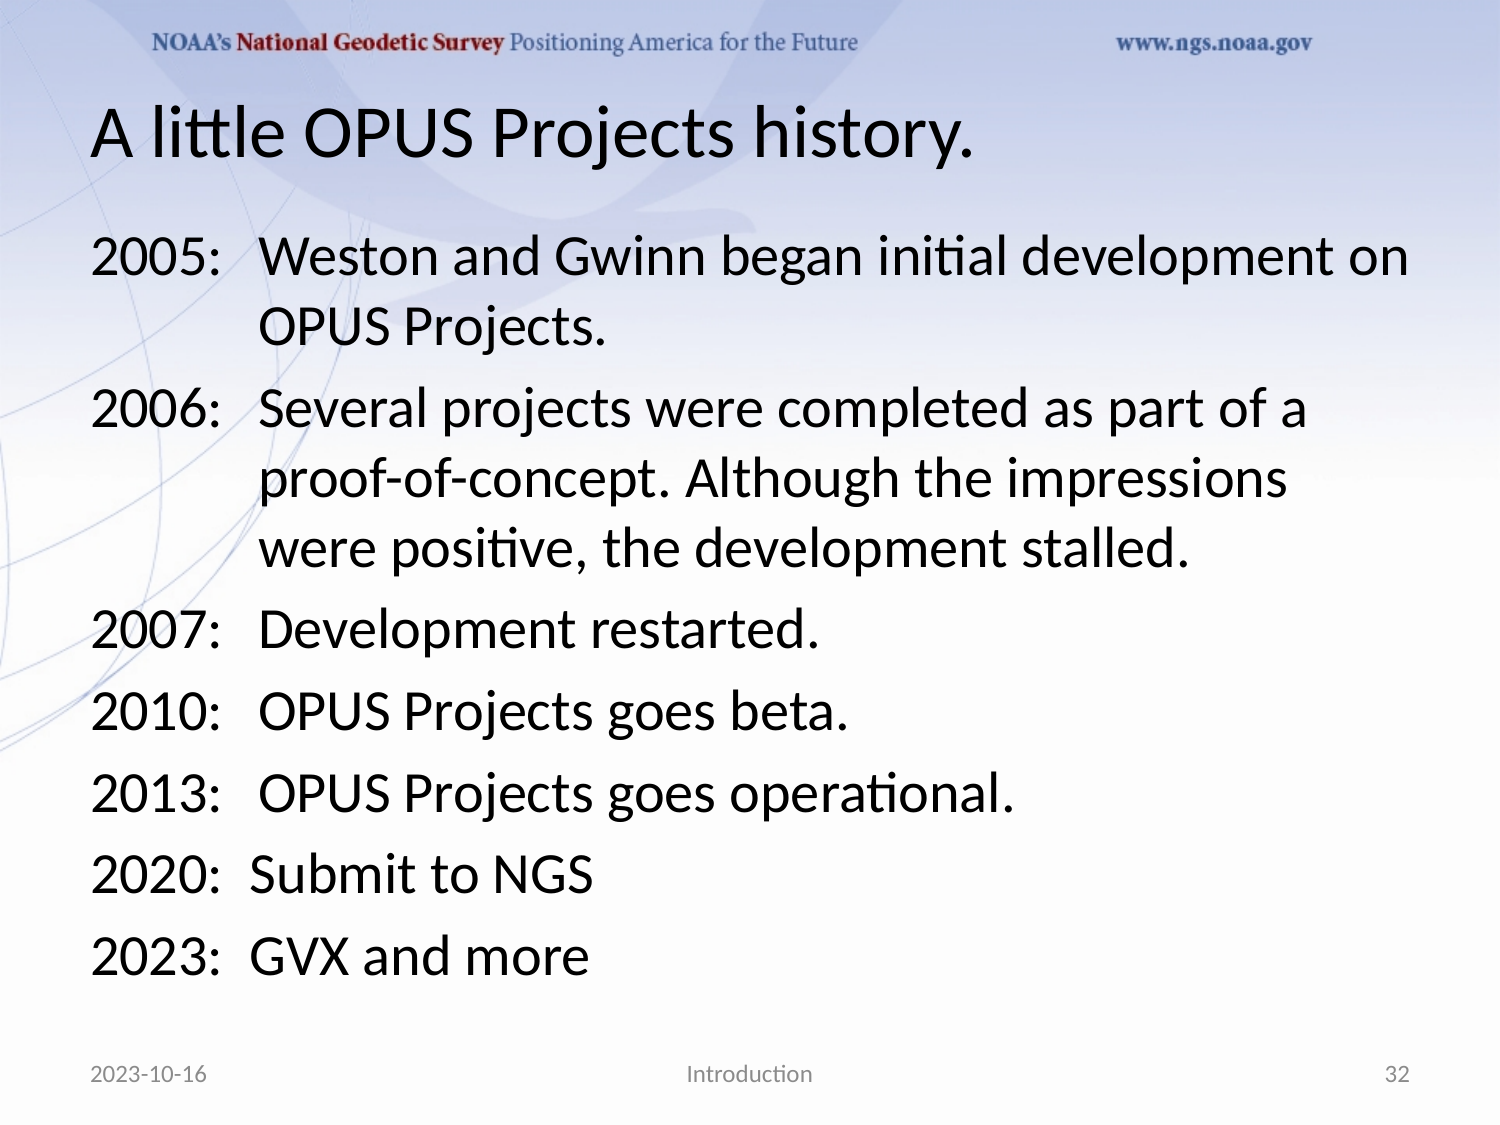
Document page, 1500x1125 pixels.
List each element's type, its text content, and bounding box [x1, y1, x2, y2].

title A little OPUS Projects history. [74, 74, 1426, 181]
picture [0, 0, 1500, 1125]
list 2005: Weston and Gwinn began initial development on OPUS Projects. 2006: Several projects were completed as part of a proof-of-concept. Although the impressions were positive, the development stalled. 2007: Development restarted. 2010: OPUS Projects goes beta. 2013: OPUS Projects goes operational. 2020: Submit to NGS 2023: GVX and more [74, 209, 1426, 1021]
footer Introduction [512, 1042, 988, 1103]
slide_number 32 [1074, 1042, 1425, 1103]
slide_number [75, 1042, 425, 1103]
